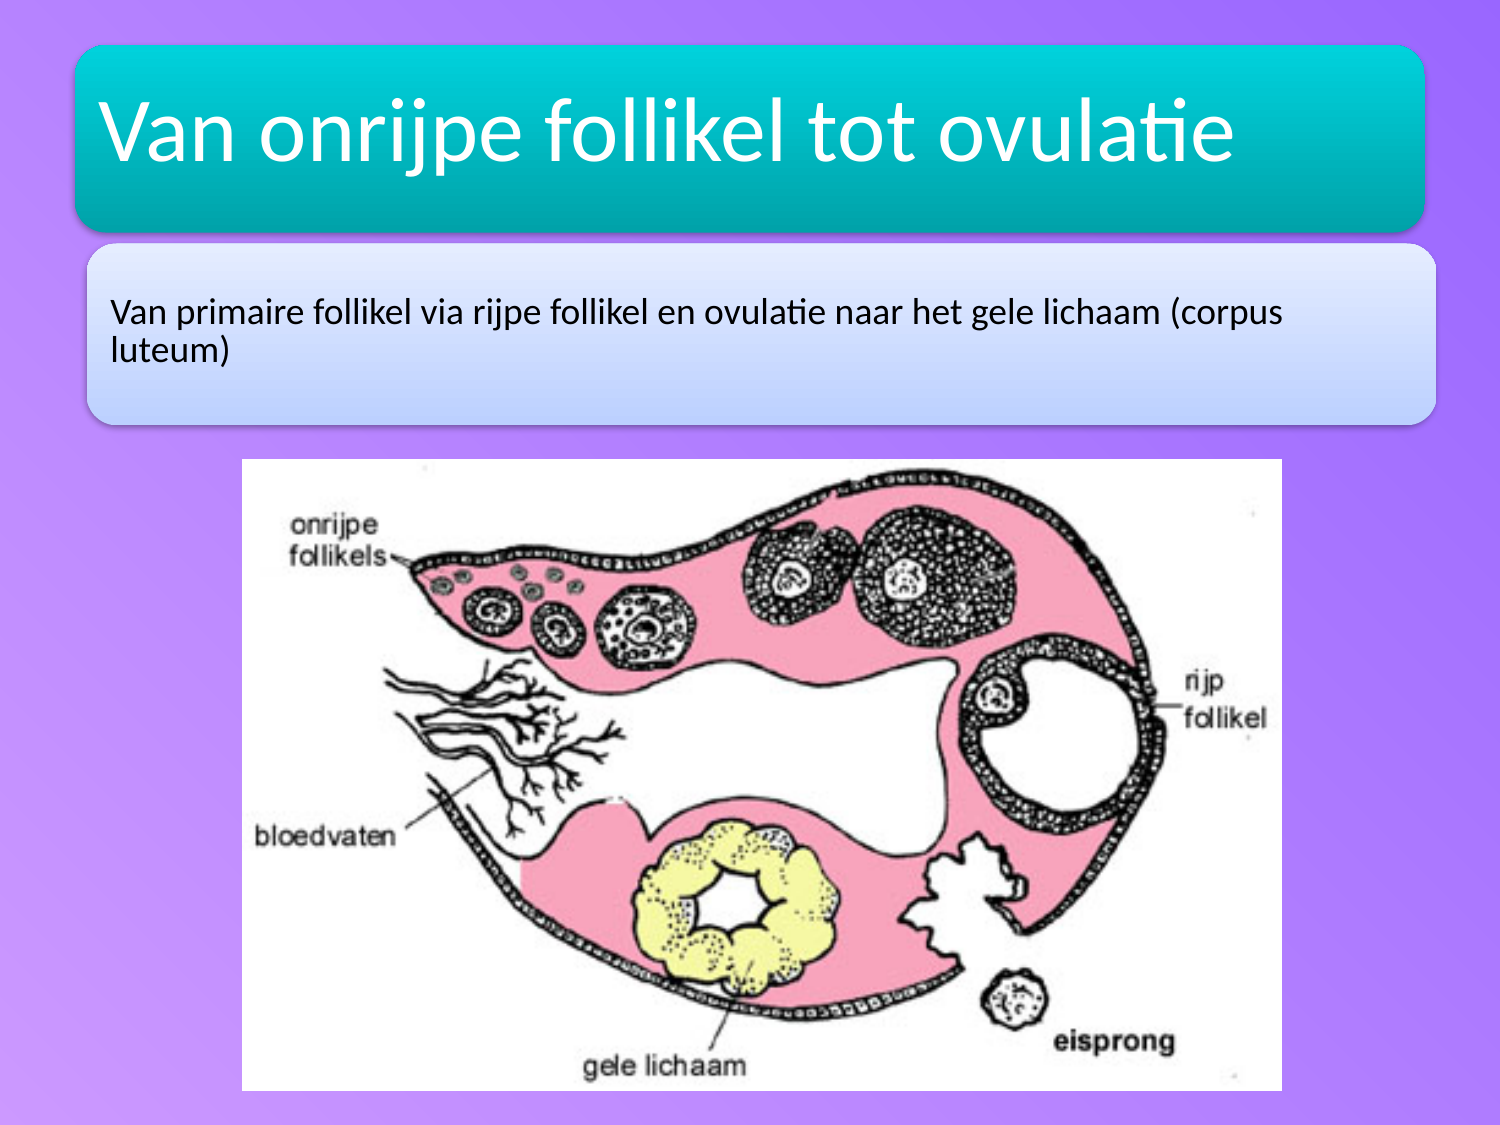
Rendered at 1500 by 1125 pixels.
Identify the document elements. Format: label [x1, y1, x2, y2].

list [86, 243, 1437, 426]
picture [241, 458, 1282, 1091]
text_box [74, 44, 1426, 233]
